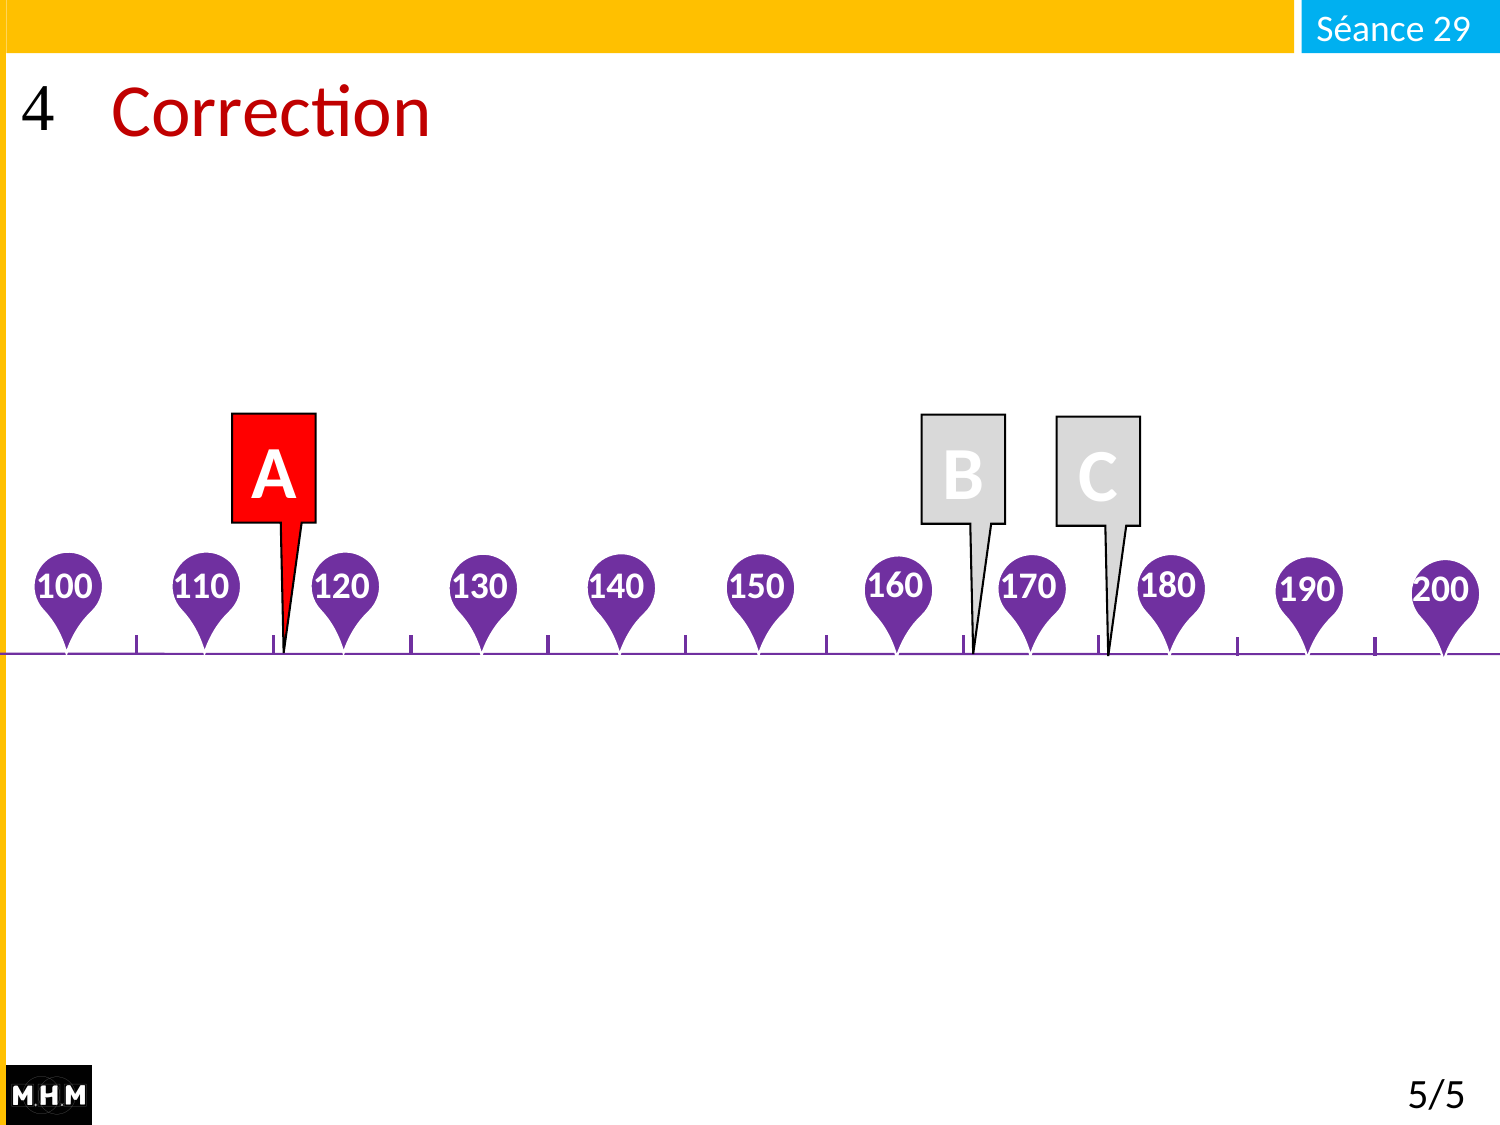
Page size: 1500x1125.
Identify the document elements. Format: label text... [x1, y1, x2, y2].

text_box B [920, 413, 1007, 551]
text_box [0, 551, 1500, 656]
picture [6, 1065, 92, 1125]
list 5/5 [1373, 1064, 1500, 1125]
title Correction [96, 60, 1391, 165]
text_box A [231, 412, 317, 551]
text_box C [1055, 415, 1142, 551]
